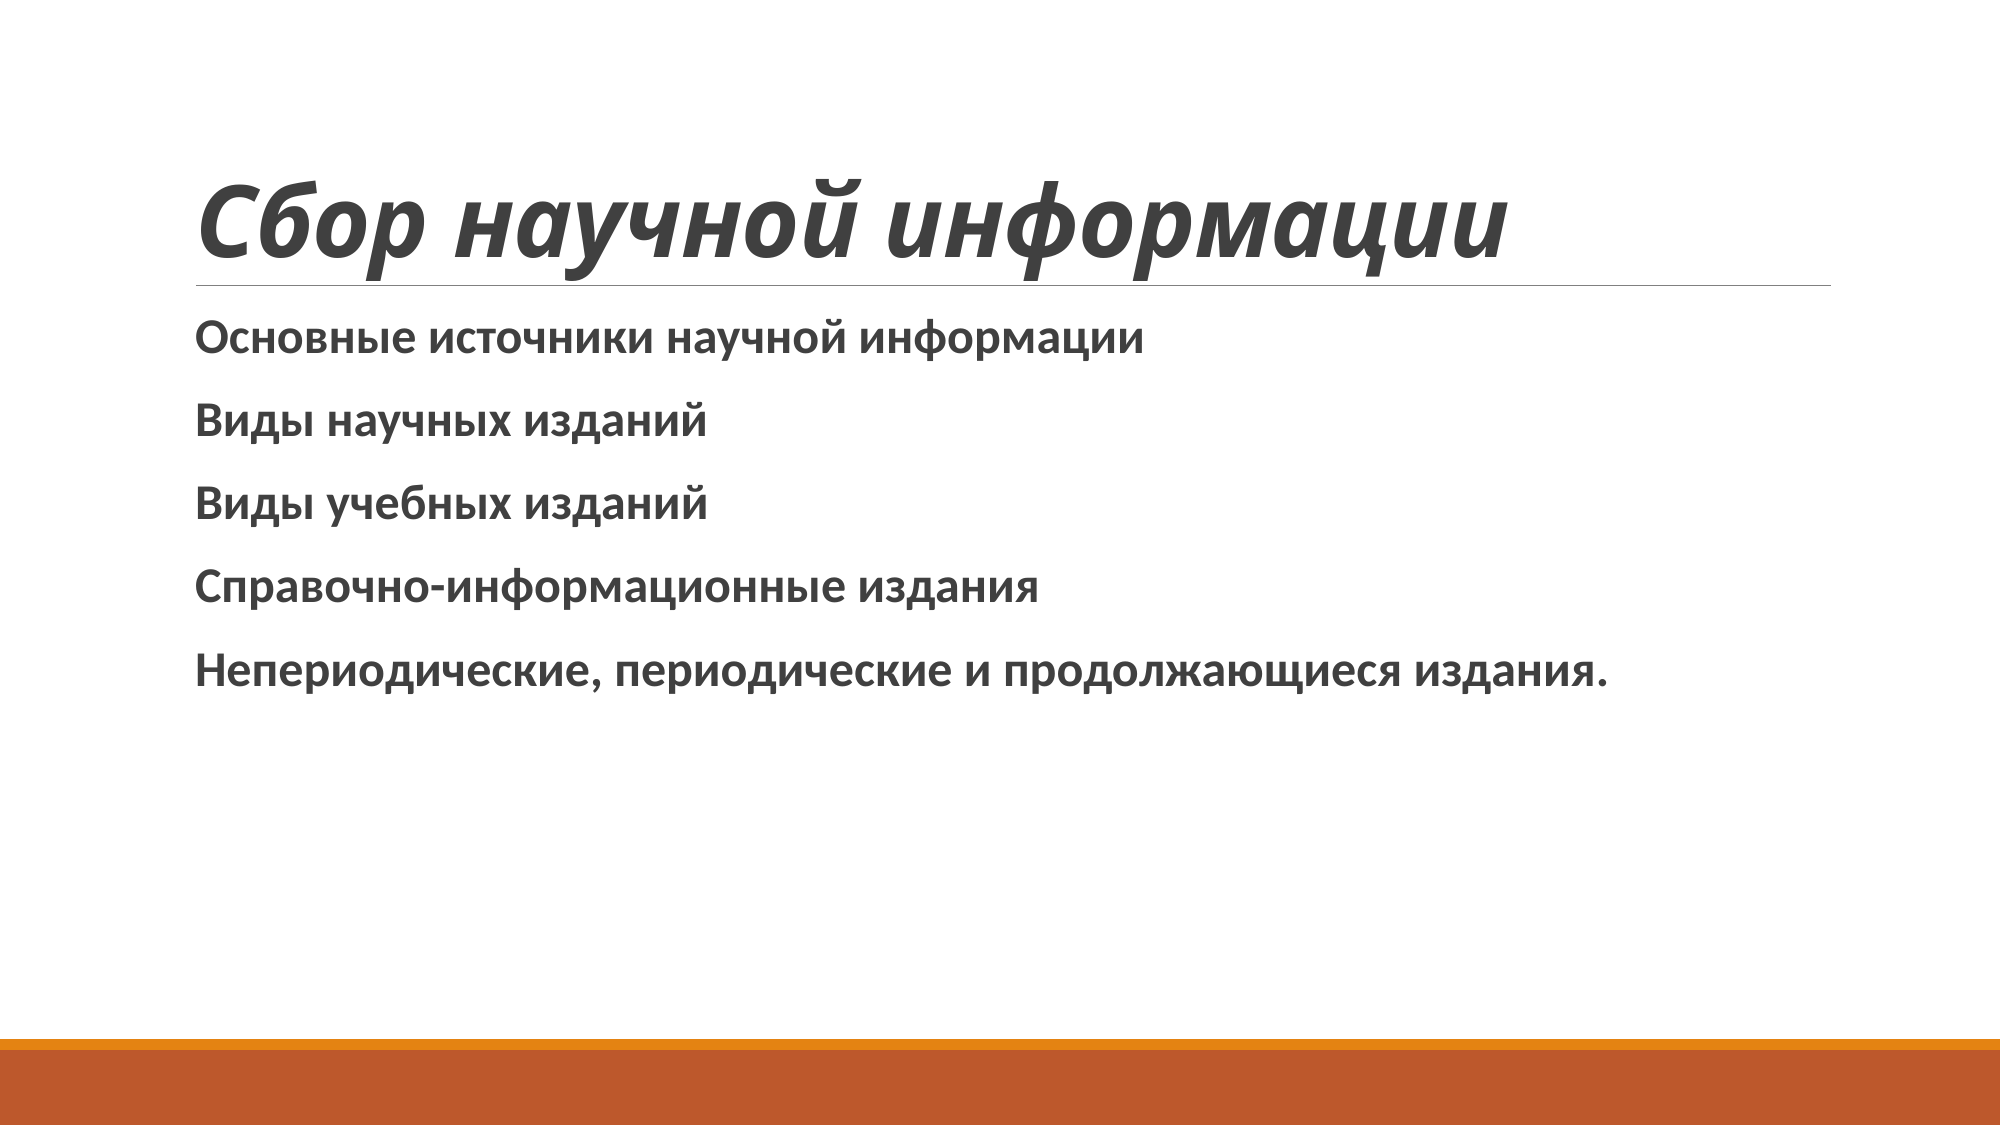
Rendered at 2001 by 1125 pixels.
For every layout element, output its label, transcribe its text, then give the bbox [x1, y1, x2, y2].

list Основные источники научной информации Виды научных изданий Виды учебных изданий Справочно-информационные издания Непериодические, периодические и продолжающиеся издания. [180, 302, 1830, 963]
title Сбор научной информации [180, 47, 1830, 285]
